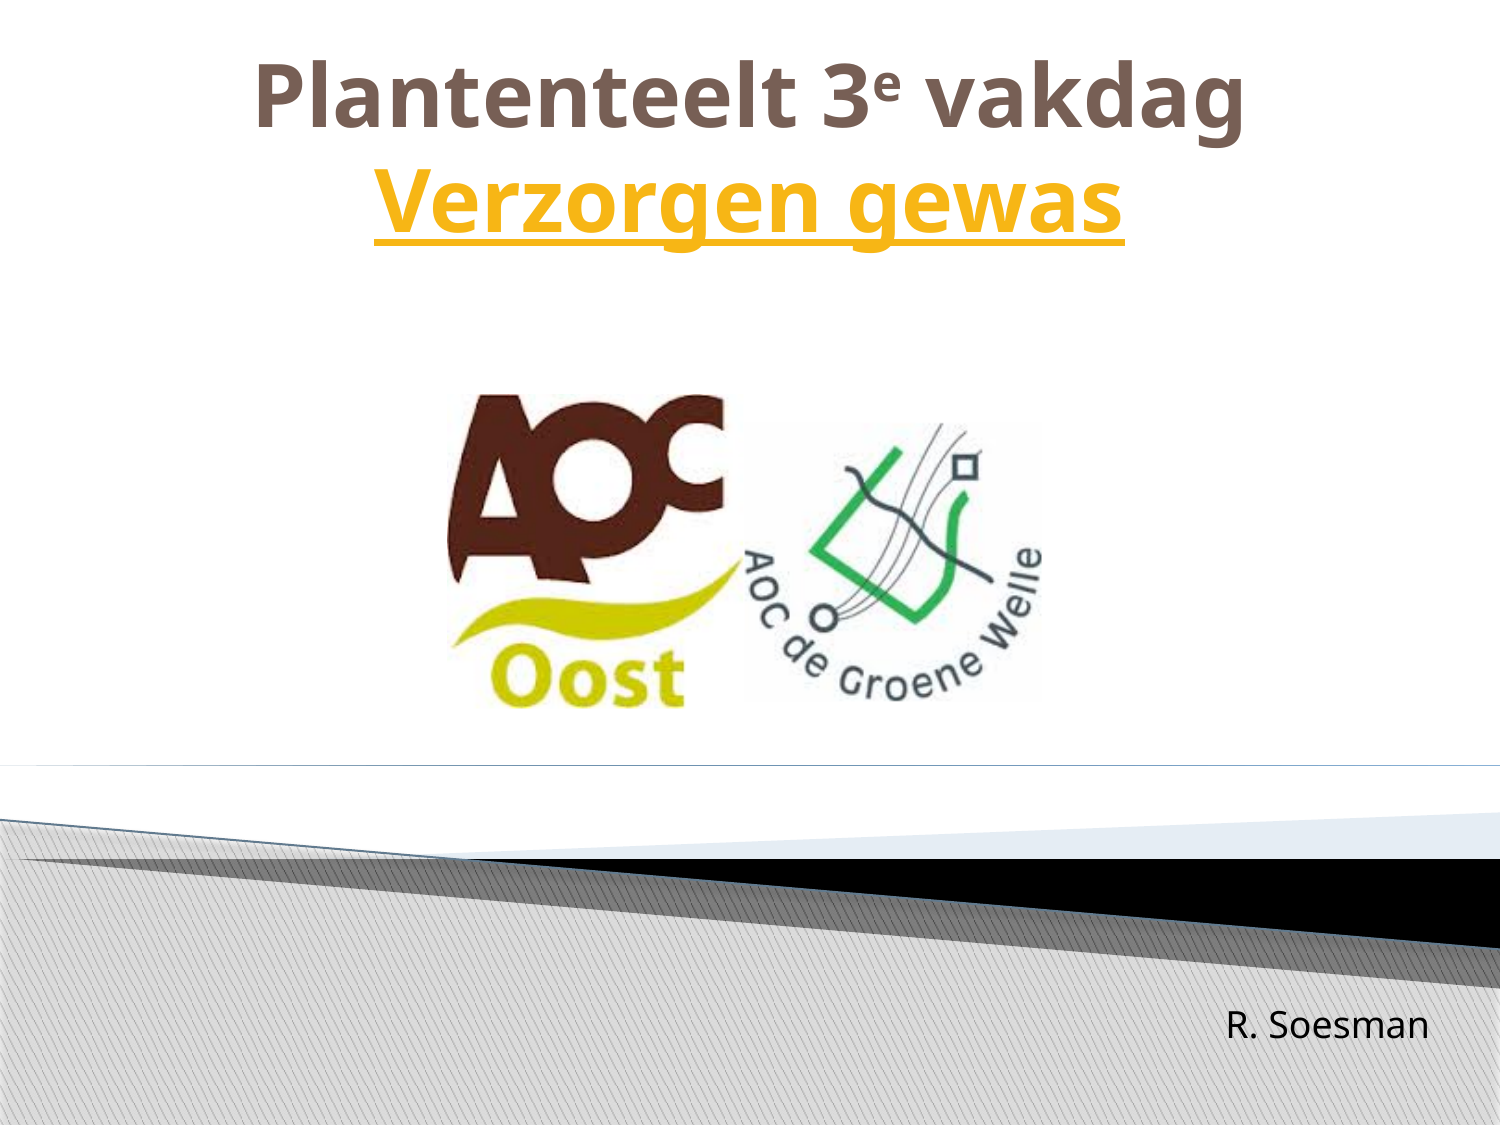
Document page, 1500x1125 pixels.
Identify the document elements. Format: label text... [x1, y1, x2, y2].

picture [5, 859, 1500, 989]
title Plantenteelt 3e vakdag Verzorgen gewas [112, 30, 1388, 273]
text_box R. Soesman [1210, 993, 1500, 1054]
picture [447, 393, 1053, 732]
